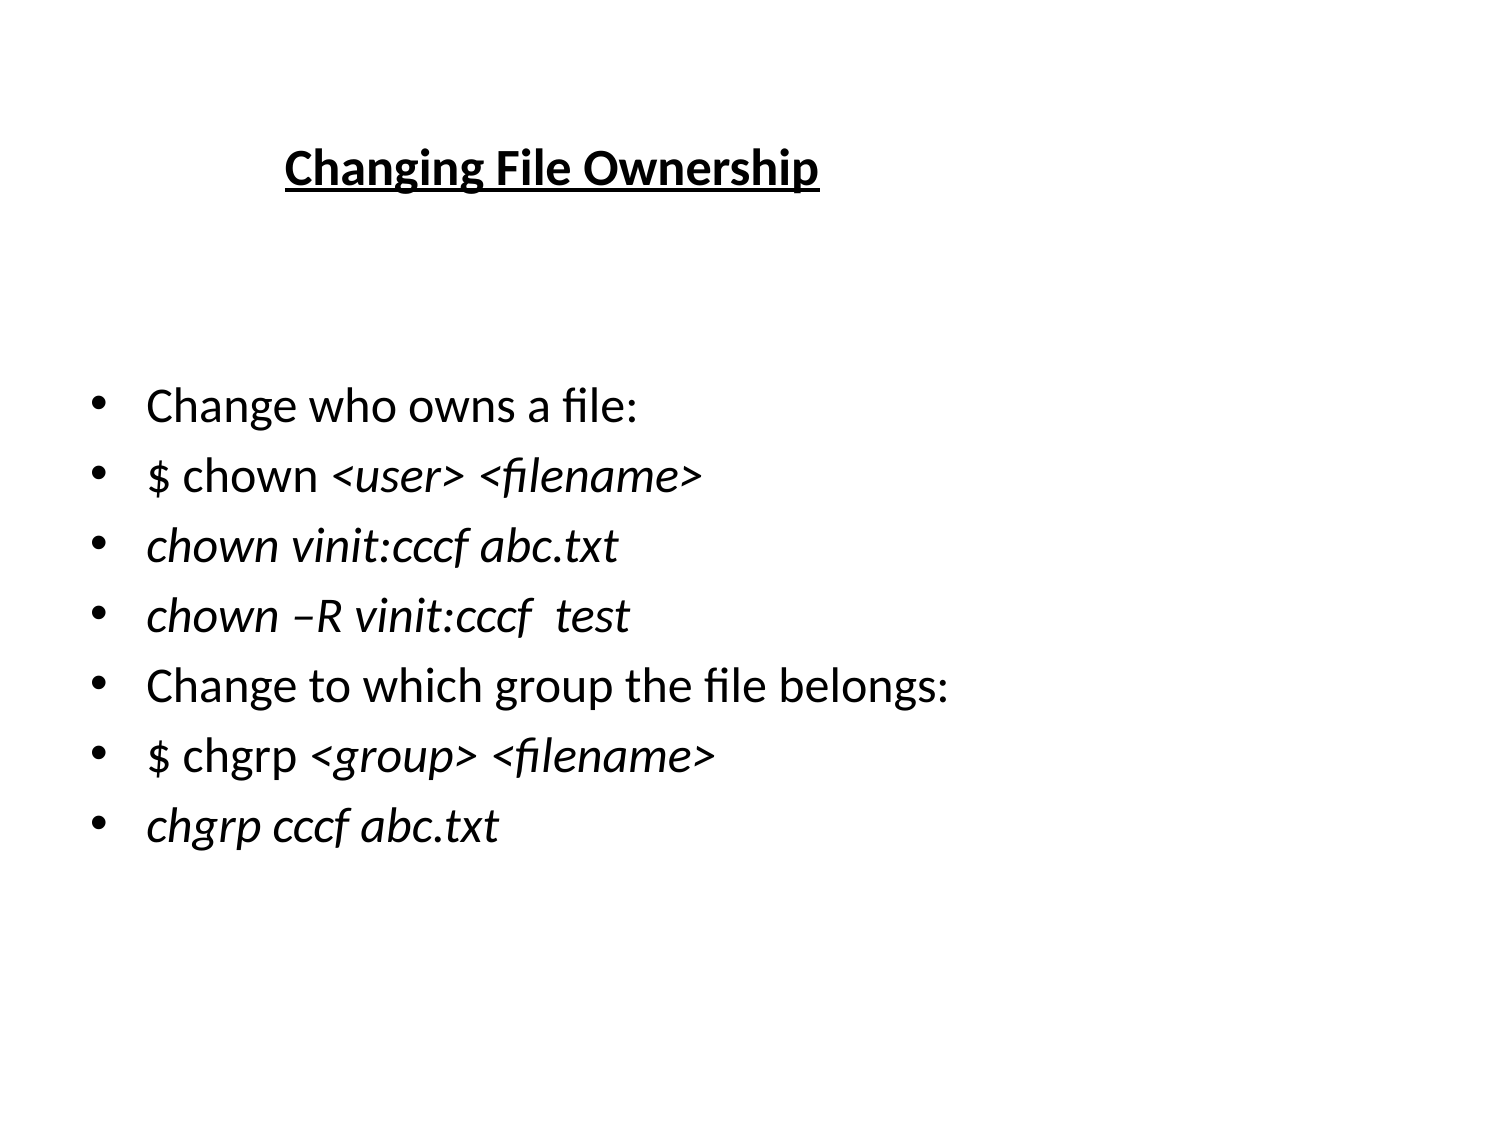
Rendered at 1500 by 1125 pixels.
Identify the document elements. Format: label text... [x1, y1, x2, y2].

title Changing File Ownership [50, 62, 1064, 204]
list Change who owns a file: $ chown <user> <filename> chown vinit:cccf abc.txt chown –R vinit:cccf test Change to which group the file belongs: $ chgrp <group> <filename> chgrp cccf abc.txt [75, 275, 1425, 1018]
